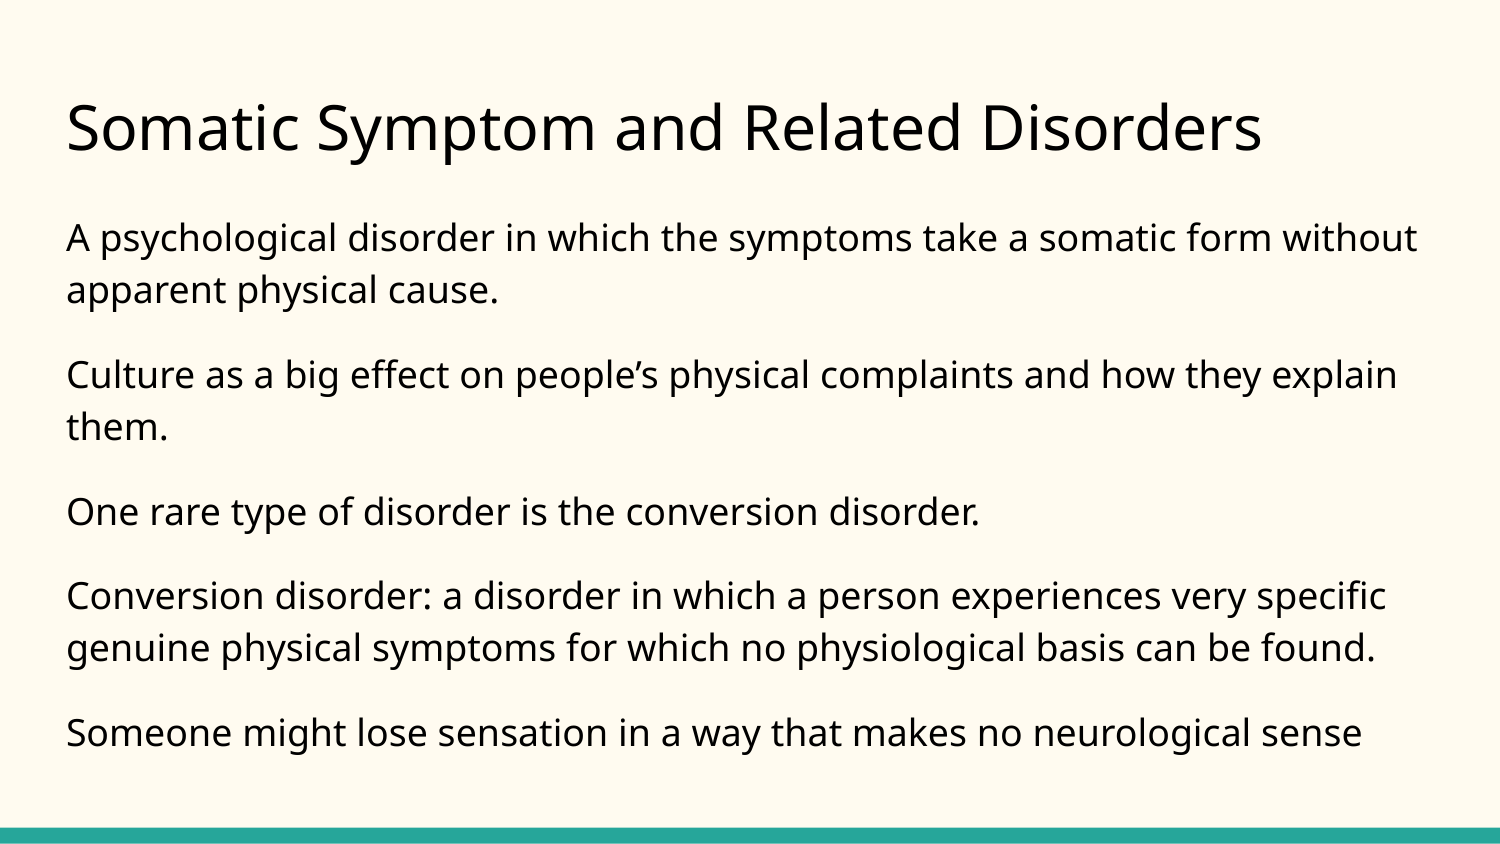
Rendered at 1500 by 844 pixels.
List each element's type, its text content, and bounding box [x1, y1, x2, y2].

list A psychological disorder in which the symptoms take a somatic form without apparent physical cause. Culture as a big effect on people’s physical complaints and how they explain them. One rare type of disorder is the conversion disorder. Conversion disorder: a disorder in which a person experiences very specific genuine physical symptoms for which no physiological basis can be found. Someone might lose sensation in a way that makes no neurological sense [51, 192, 1449, 750]
title Somatic Symptom and Related Disorders [51, 72, 1449, 174]
